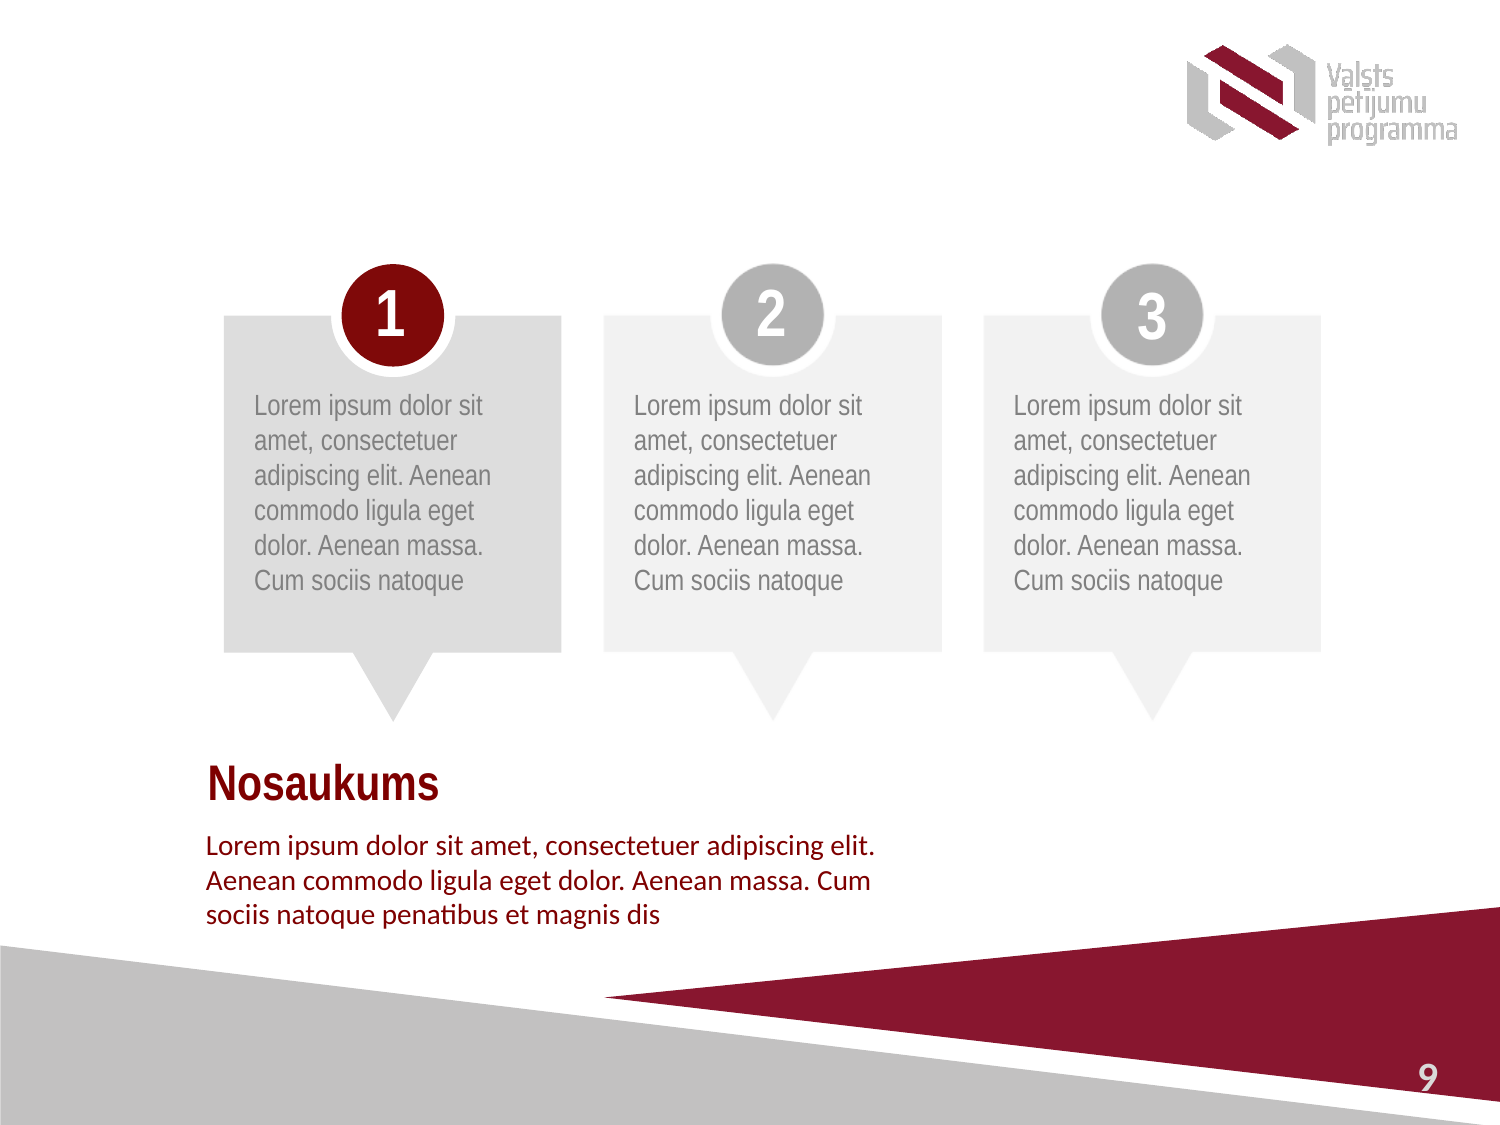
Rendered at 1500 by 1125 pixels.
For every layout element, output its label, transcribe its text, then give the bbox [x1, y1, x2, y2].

picture [603, 263, 942, 722]
picture [223, 263, 562, 722]
picture [982, 263, 1321, 722]
picture [1187, 44, 1457, 146]
text_box Lorem ipsum dolor sit amet, consectetuer adipiscing elit. Aenean commodo ligula eget dolor. Aenean massa. Cum sociis natoque penatibus et magnis dis [191, 818, 942, 907]
picture [0, 907, 1500, 1125]
text_box Nosaukums [192, 742, 455, 818]
